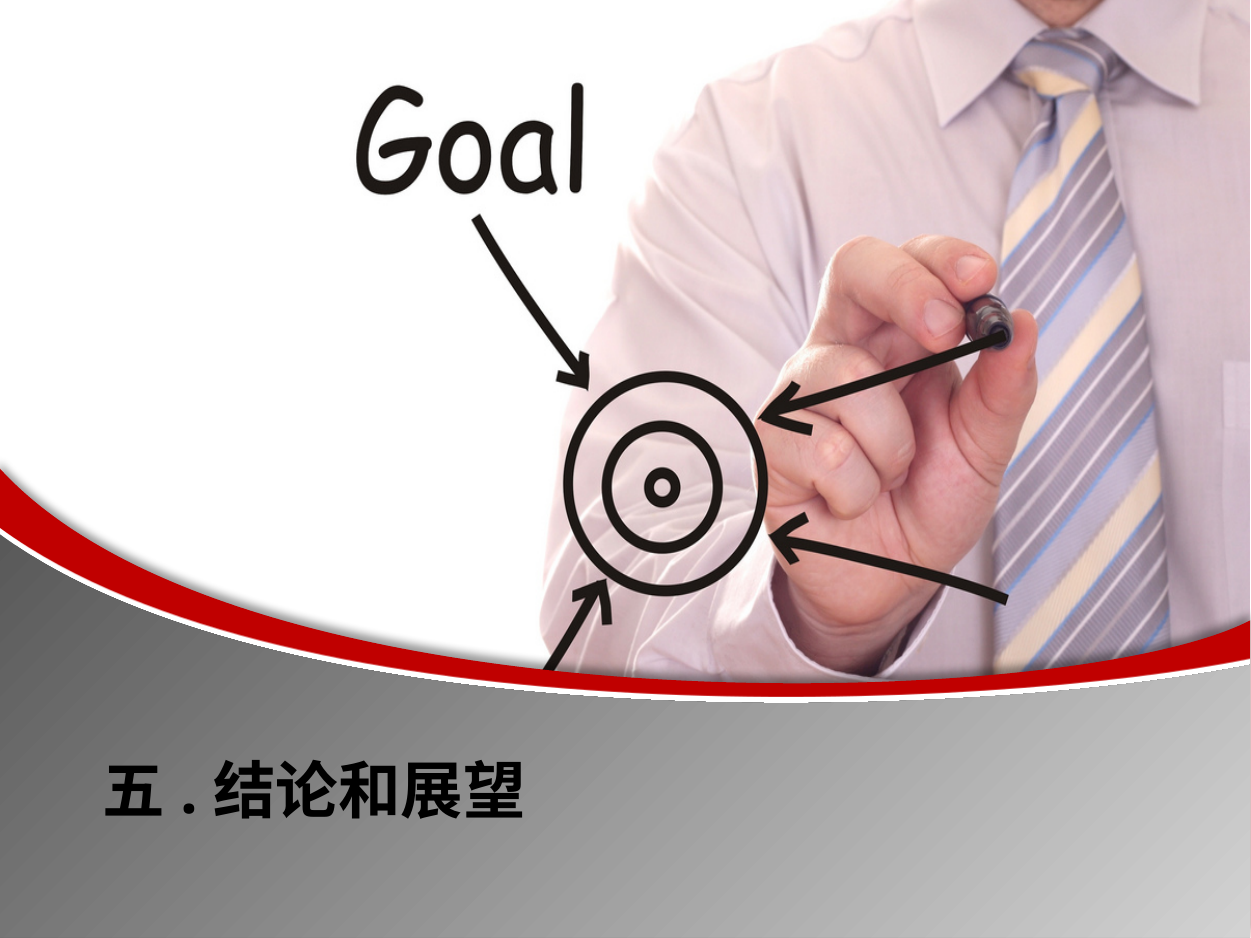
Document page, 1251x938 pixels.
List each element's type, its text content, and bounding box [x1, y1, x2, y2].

title 五.结论和展望 [0, 705, 772, 873]
picture [187, 0, 1250, 683]
